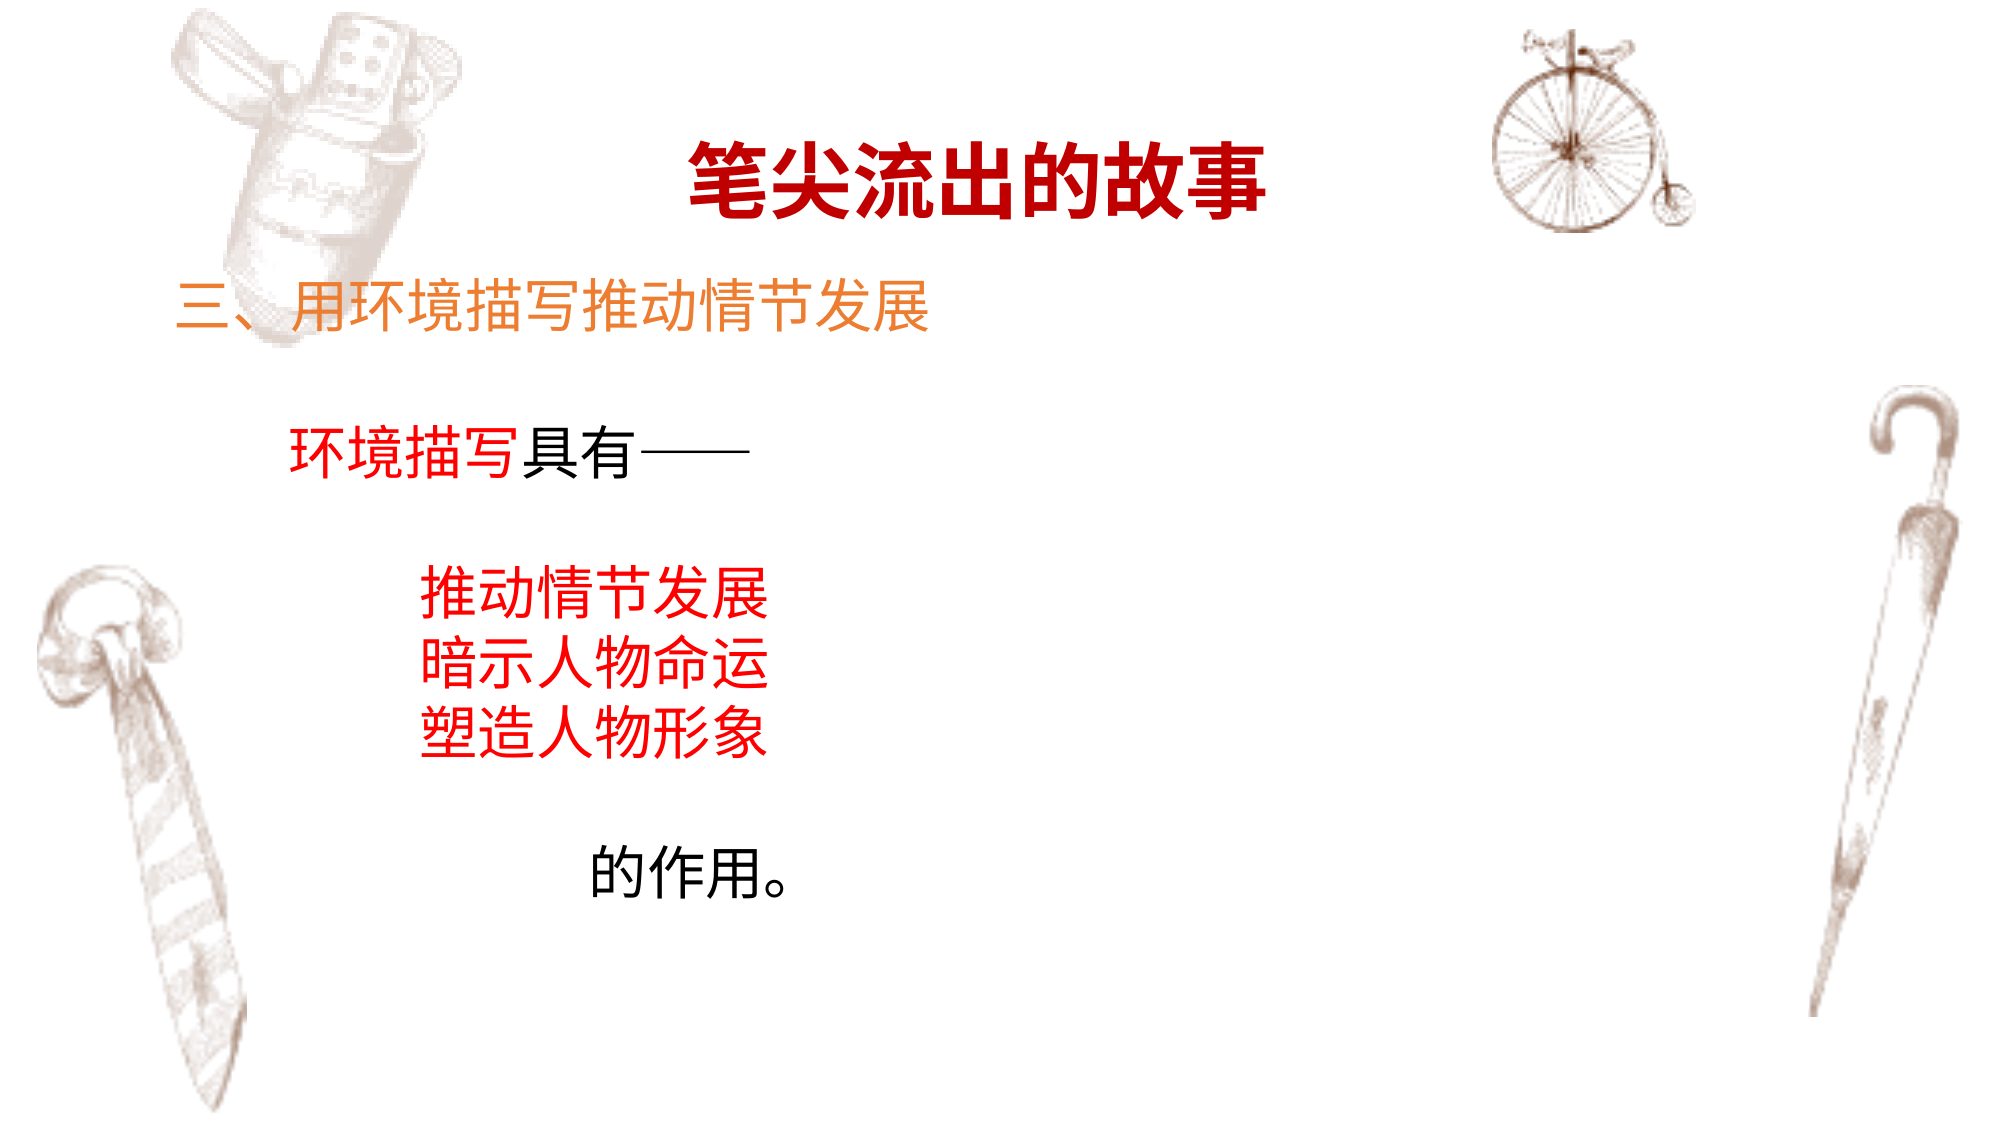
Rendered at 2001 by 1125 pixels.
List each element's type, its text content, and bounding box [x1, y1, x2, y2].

picture [37, 563, 247, 1117]
picture [1492, 29, 1696, 233]
text_box 三、用环境描写推动情节发展 [93, 241, 1668, 347]
text_box 环境描写具有—— 推动情节发展 暗示人物命运 塑造人物形象 的作用。 [157, 409, 1829, 914]
picture [171, 8, 462, 241]
picture [1808, 385, 1963, 1017]
text_box 笔尖流出的故事 [555, 121, 1400, 237]
